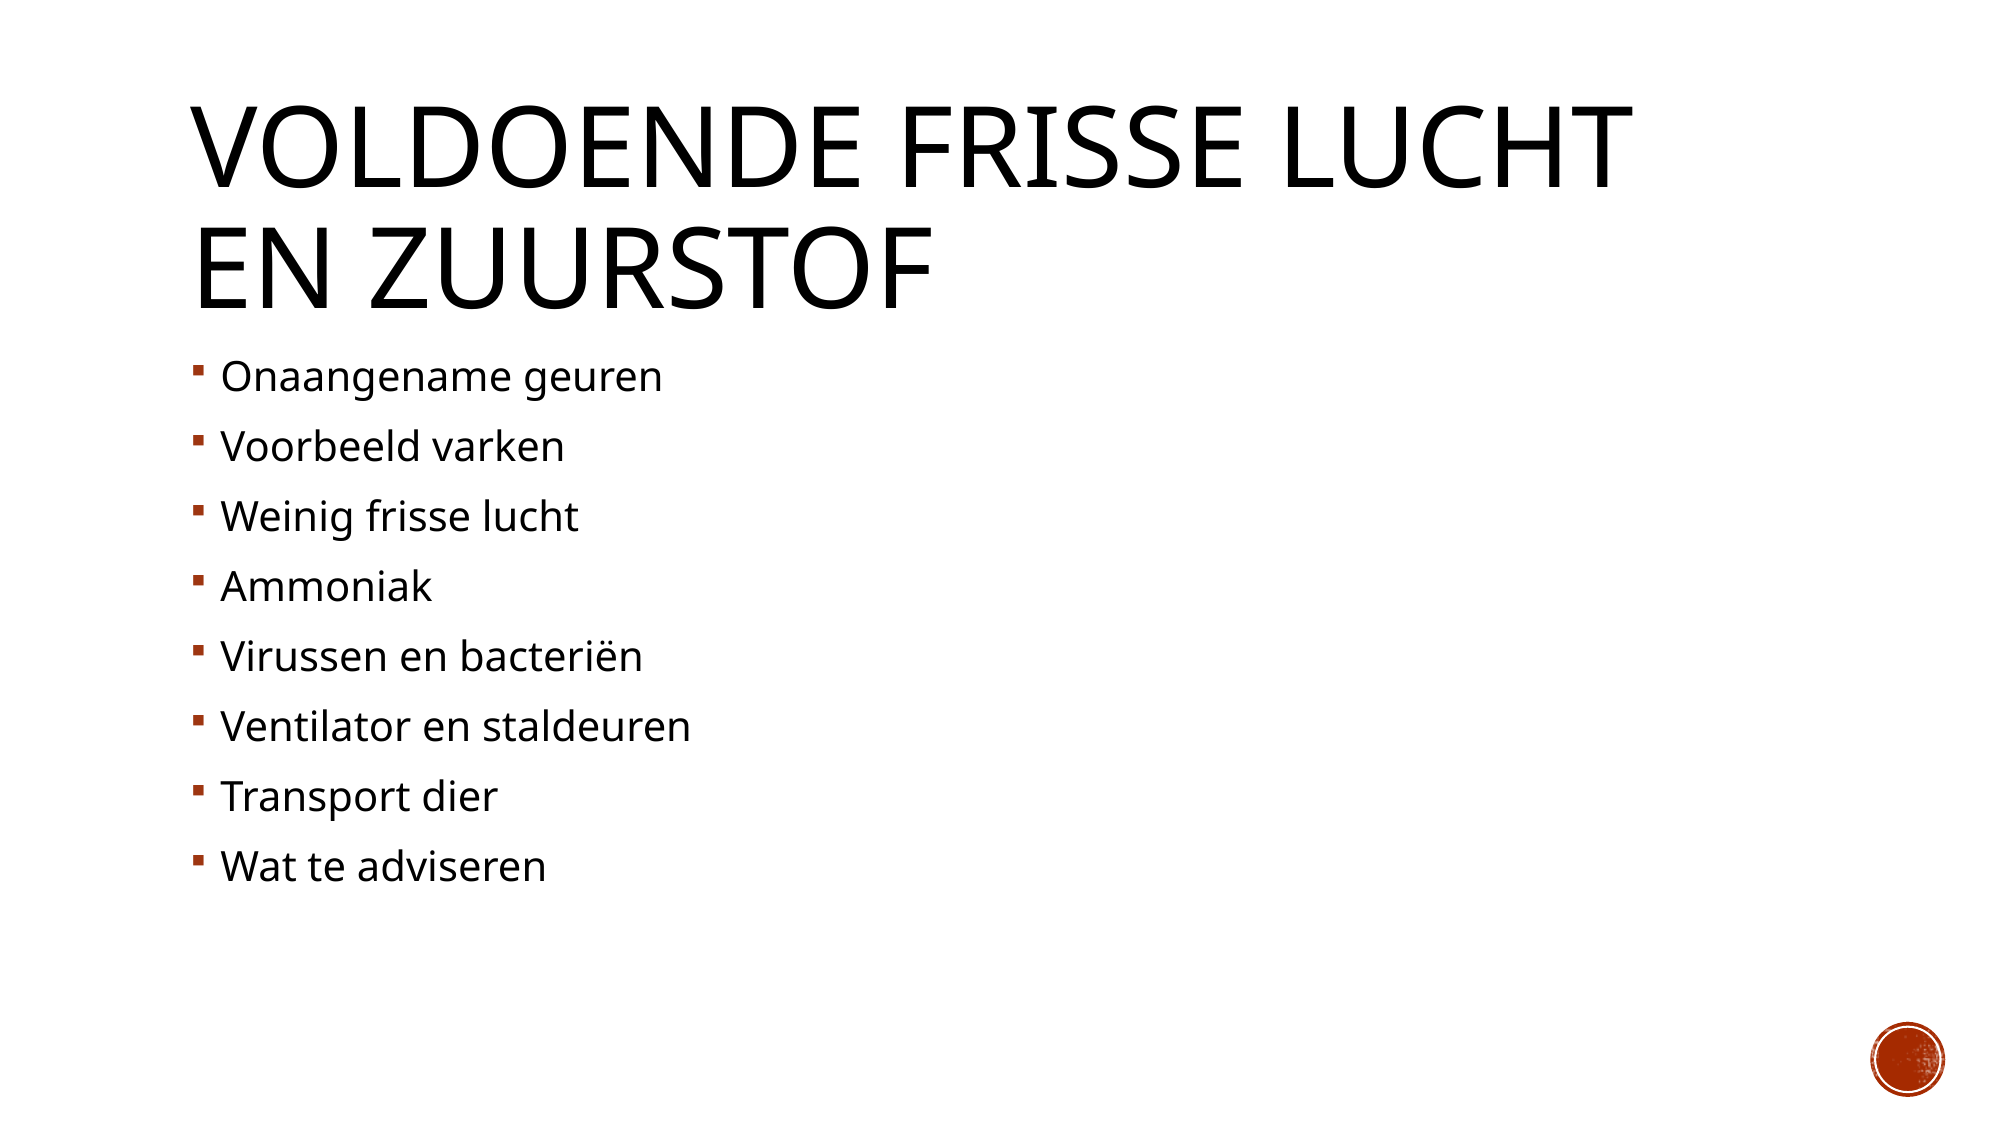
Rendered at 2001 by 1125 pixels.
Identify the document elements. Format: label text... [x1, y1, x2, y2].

list Onaangename geuren Voorbeeld varken Weinig frisse lucht Ammoniak Virussen en bacteriën Ventilator en staldeuren Transport dier Wat te adviseren [175, 348, 1826, 1013]
title Voldoende frisse lucht en zuurstof [175, 79, 1826, 344]
